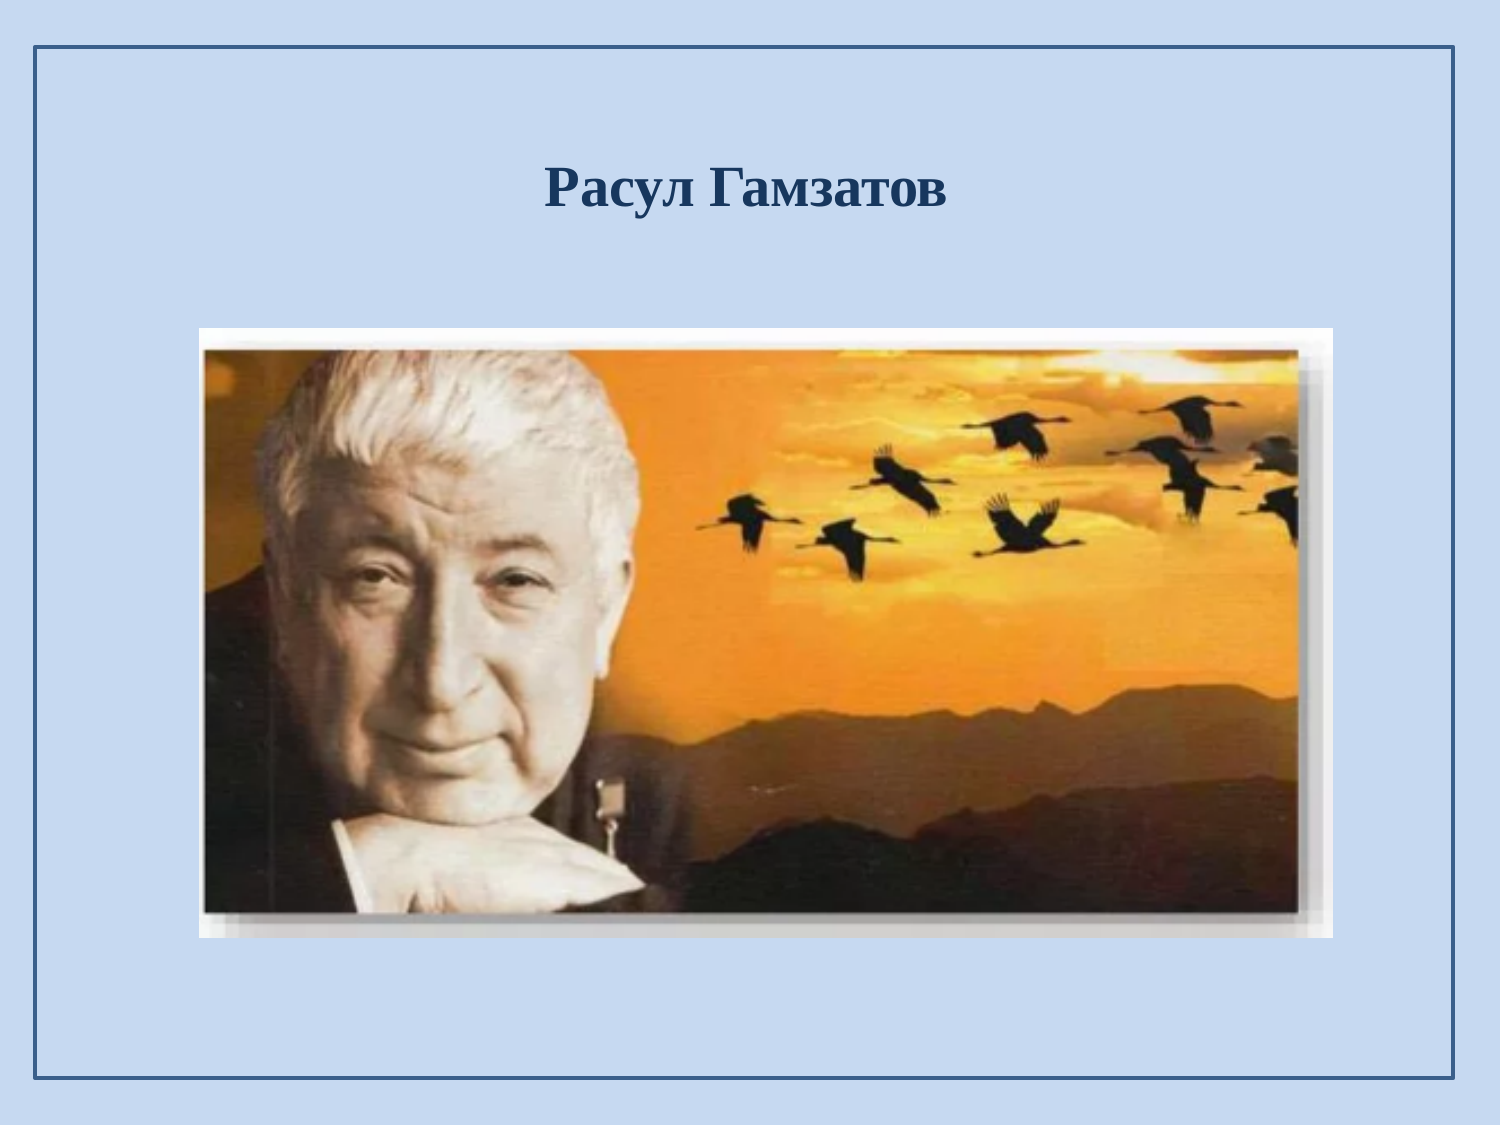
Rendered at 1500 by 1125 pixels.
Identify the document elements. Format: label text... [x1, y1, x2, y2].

text_box [33, 45, 1455, 1080]
picture [198, 327, 1333, 938]
text_box Расул Гамзатов [529, 140, 964, 226]
